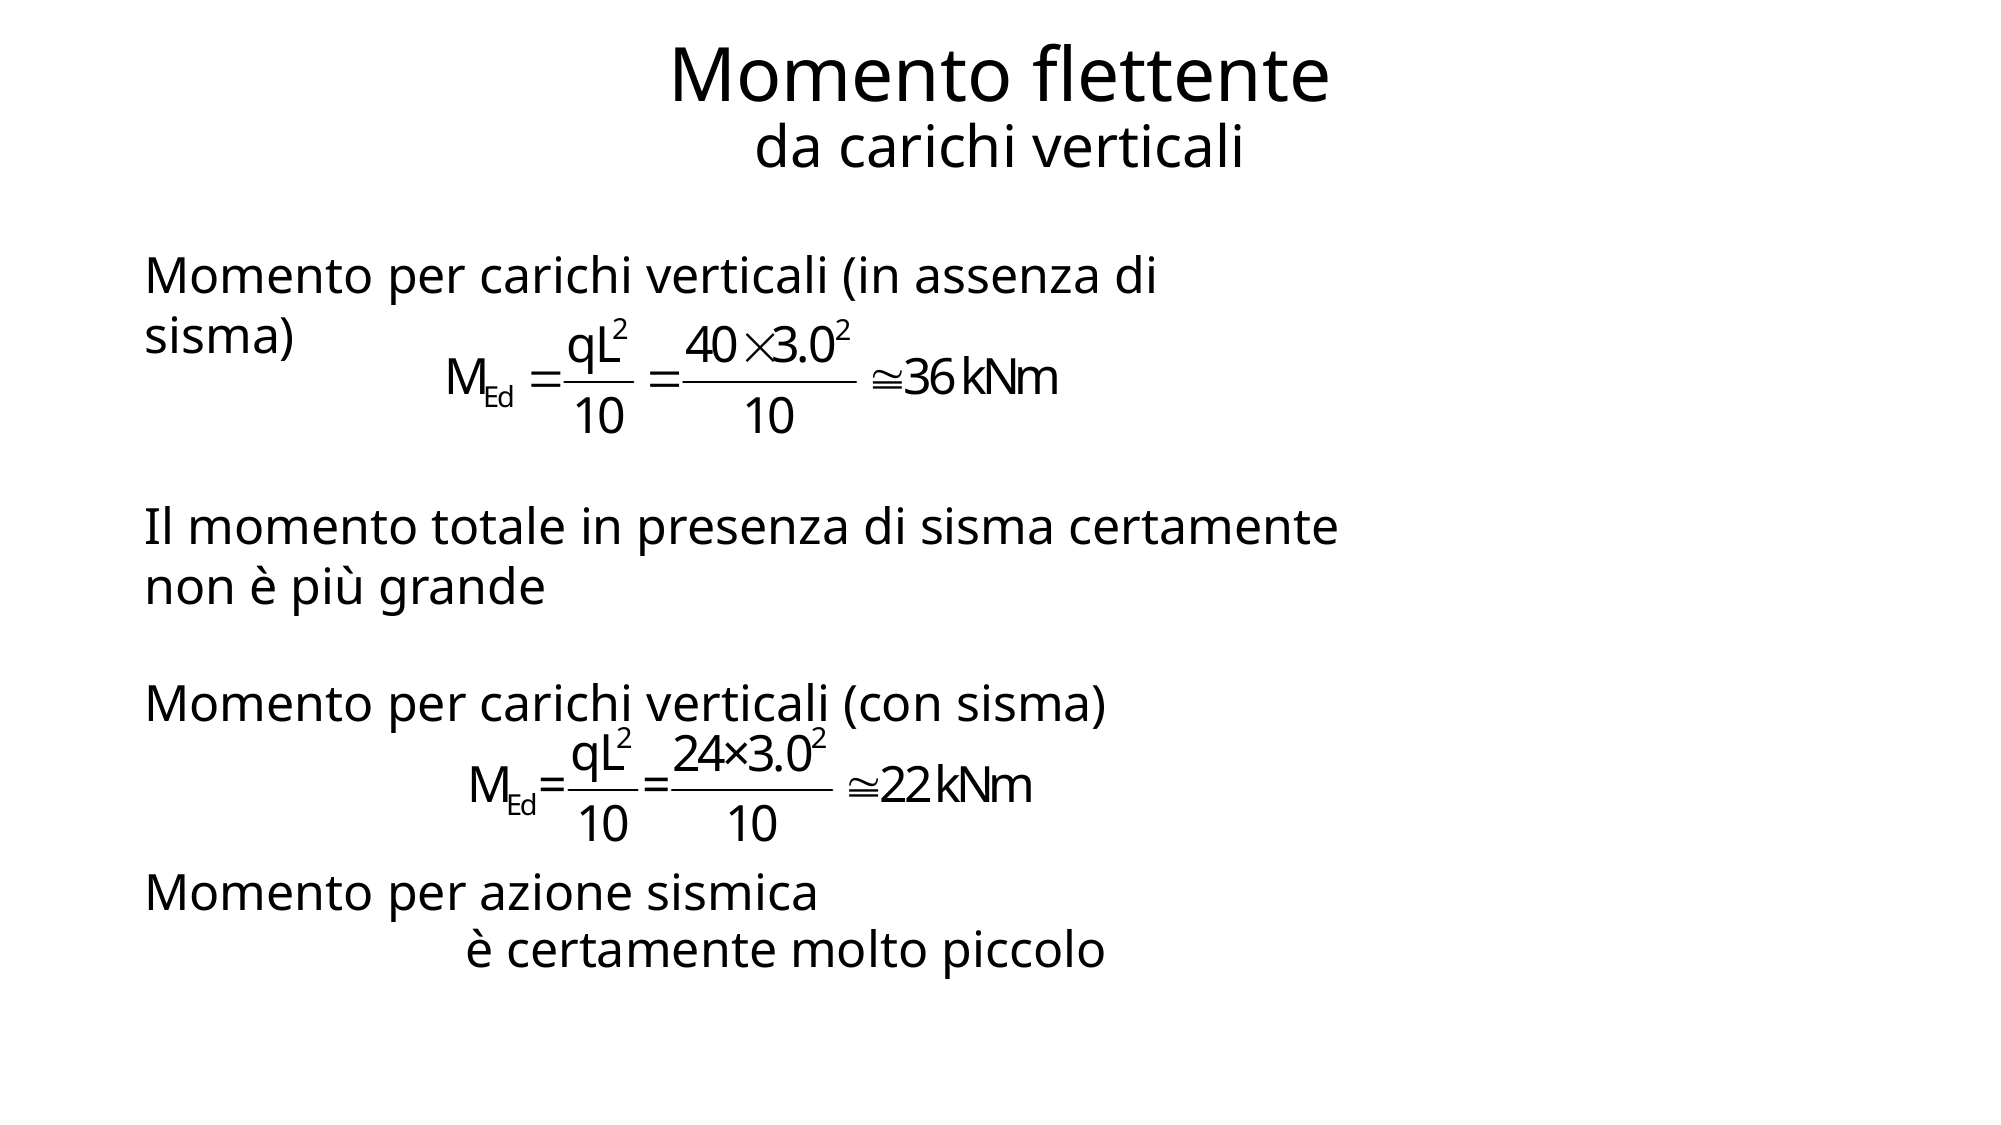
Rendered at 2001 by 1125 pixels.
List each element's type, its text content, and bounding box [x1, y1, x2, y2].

title Momento flettente da carichi verticali [137, 0, 1863, 218]
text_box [129, 663, 1370, 986]
text_box Il momento totale in presenza di sisma certamente non è più grande [129, 486, 1363, 616]
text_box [70, 236, 1311, 439]
